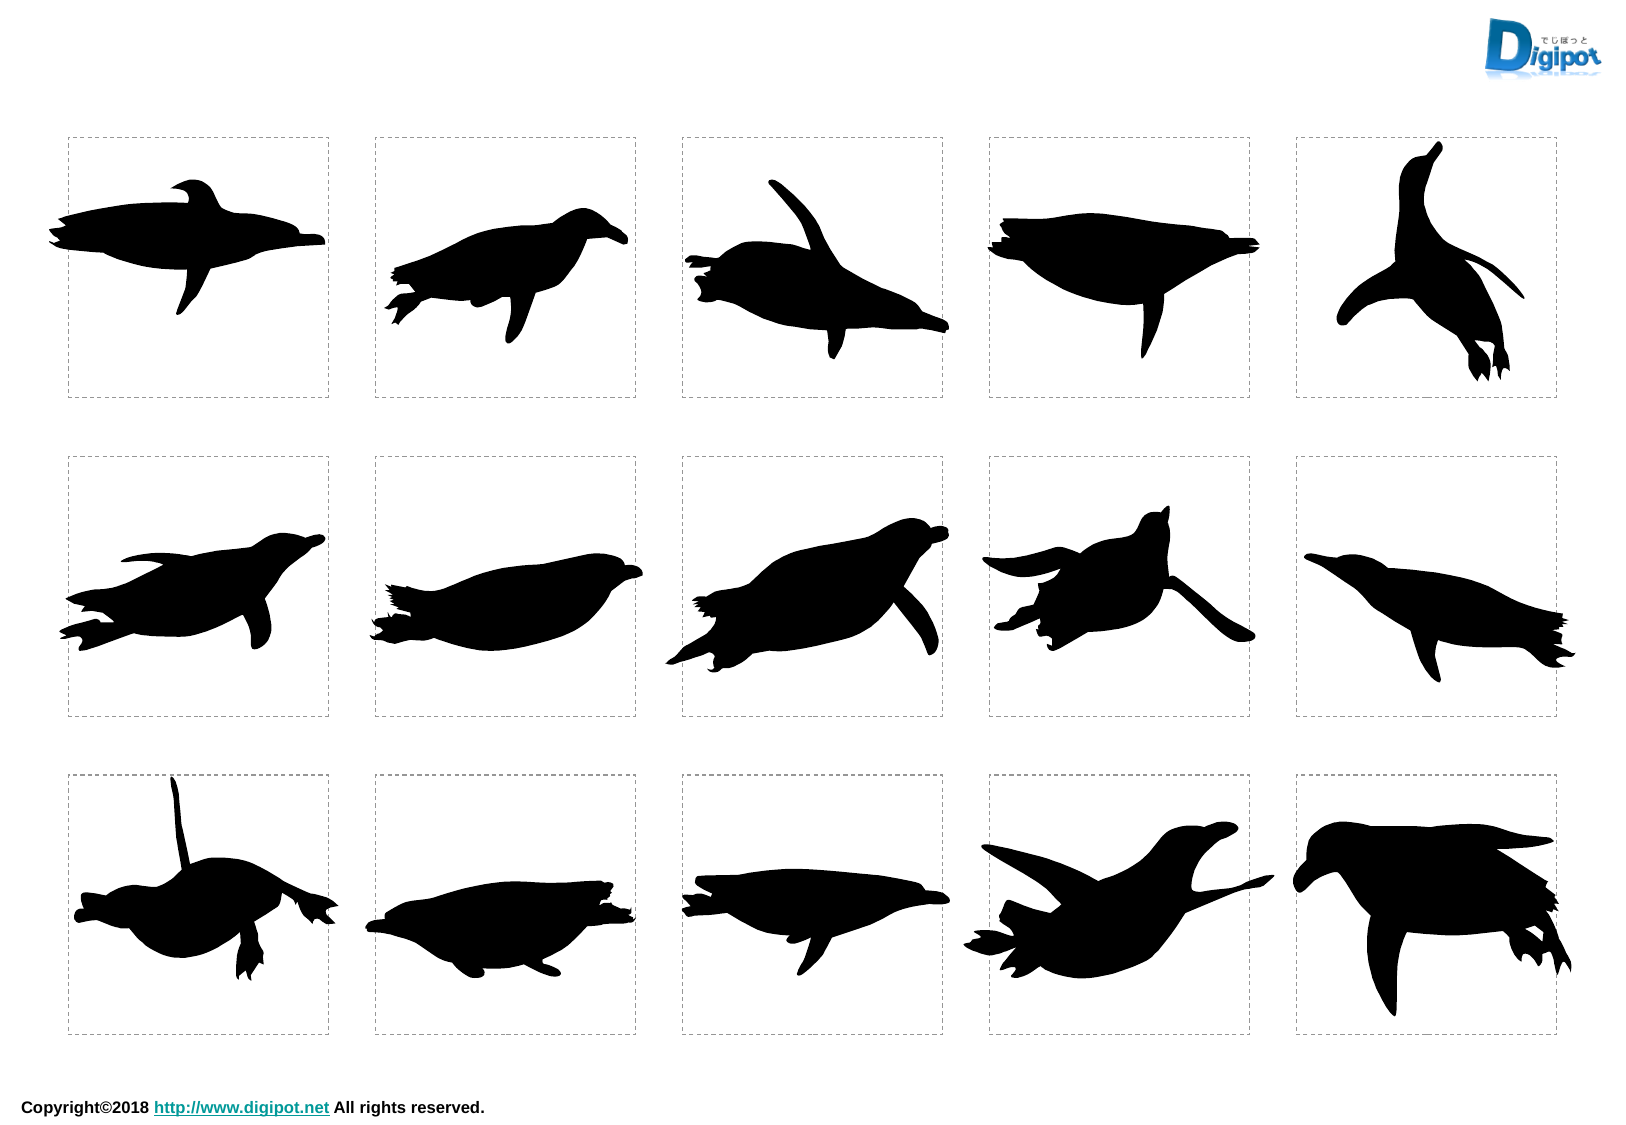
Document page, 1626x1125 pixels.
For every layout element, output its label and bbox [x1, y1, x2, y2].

text_box [365, 880, 637, 979]
text_box [963, 821, 1275, 979]
text_box [664, 518, 949, 673]
text_box [384, 208, 629, 344]
text_box [681, 868, 950, 976]
text_box [49, 179, 326, 315]
text_box [1293, 821, 1572, 1017]
text_box [982, 505, 1256, 651]
text_box [1304, 553, 1576, 683]
picture [1485, 18, 1602, 82]
text_box [1336, 141, 1525, 382]
text_box [685, 179, 949, 360]
text_box [369, 553, 643, 651]
text_box [987, 213, 1260, 359]
text_box [59, 532, 326, 651]
text_box [74, 776, 339, 981]
